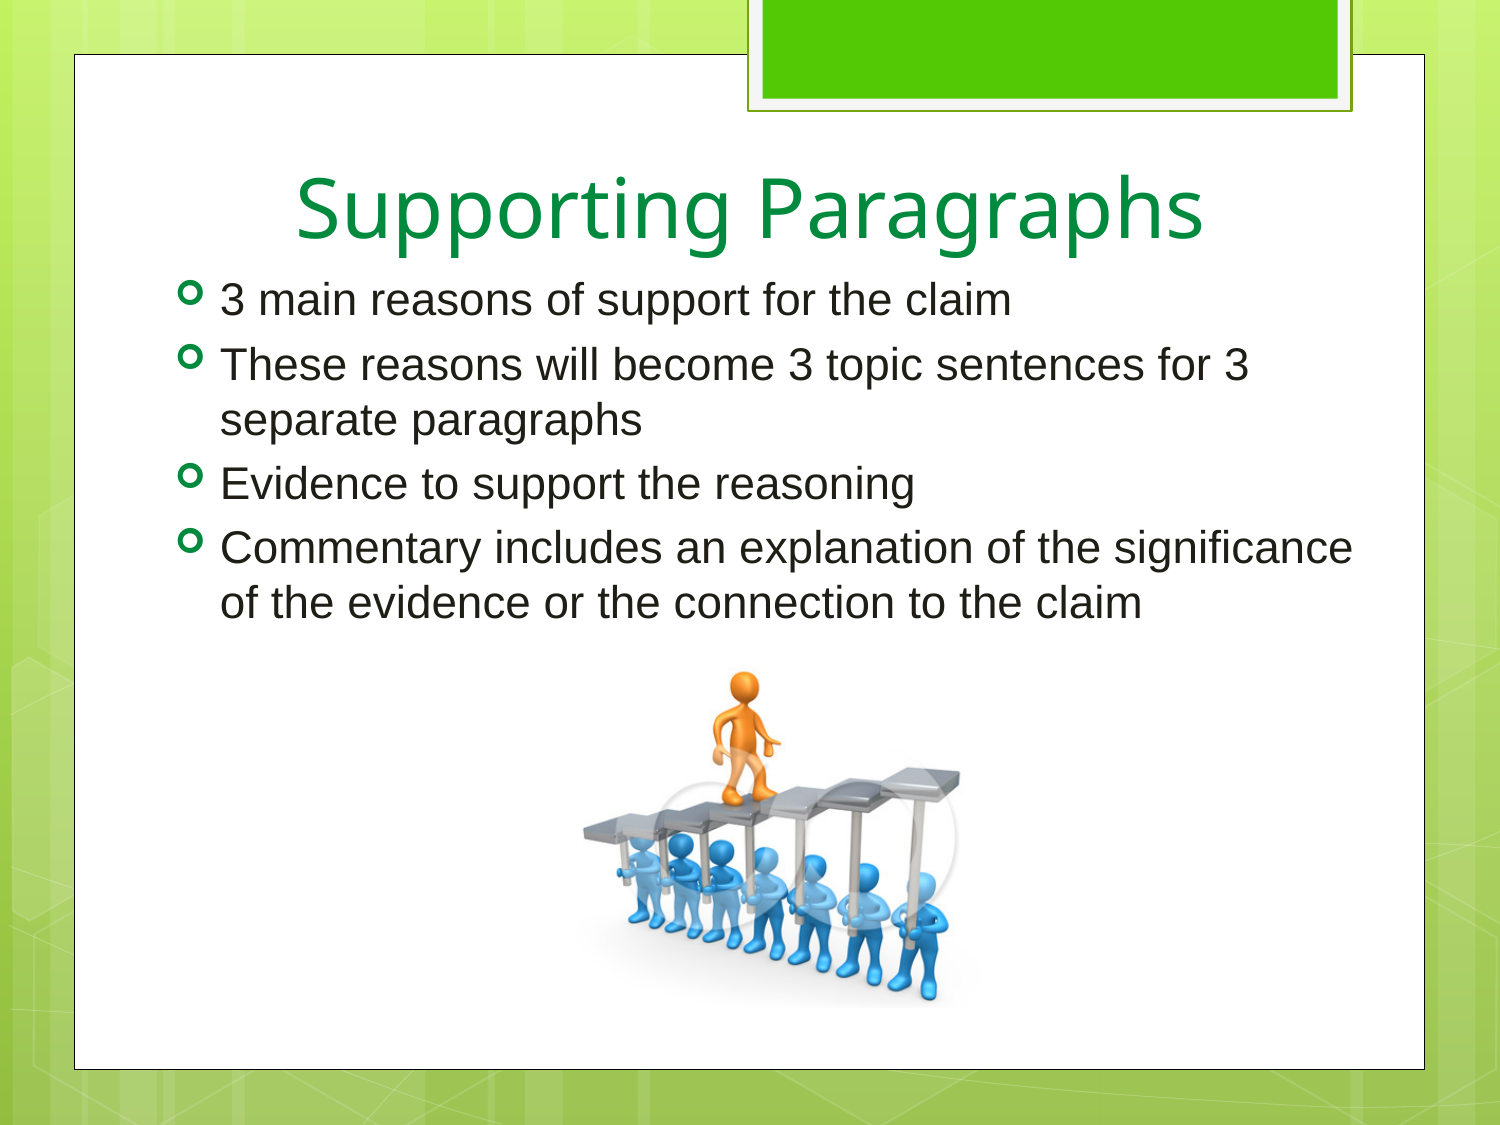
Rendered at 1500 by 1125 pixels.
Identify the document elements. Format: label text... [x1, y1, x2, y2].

list 3 main reasons of support for the claim These reasons will become 3 topic sentences for 3 separate paragraphs Evidence to support the reasoning Commentary includes an explanation of the significance of the evidence or the connection to the claim [99, 262, 1388, 839]
picture [549, 658, 1026, 1008]
title Supporting Paragraphs [174, 75, 1328, 262]
